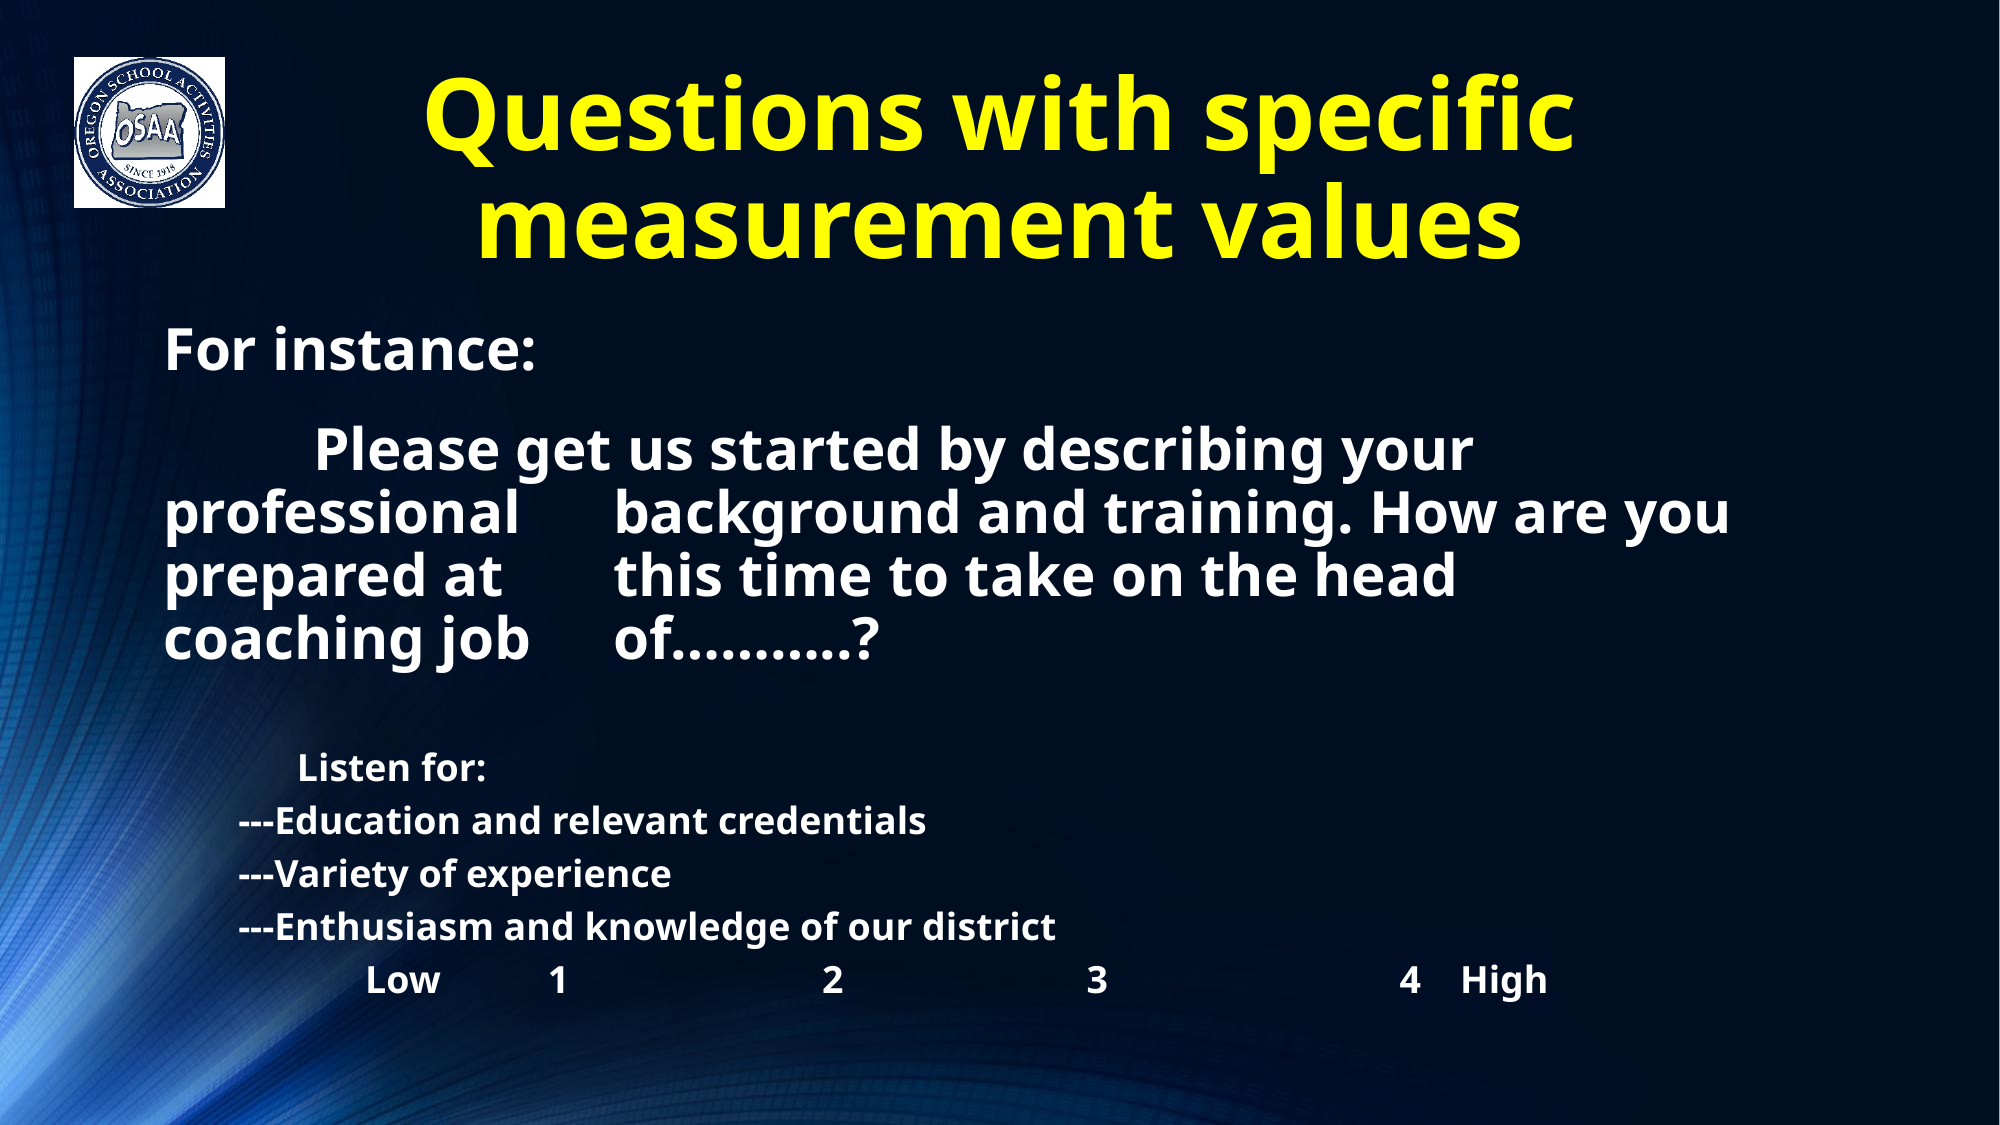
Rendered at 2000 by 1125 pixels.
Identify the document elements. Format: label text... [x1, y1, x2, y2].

picture [0, 0, 2000, 1125]
title Questions with specific measurement values [199, 62, 1800, 288]
list For instance: Please get us started by describing your professional background and training. How are you prepared at this time to take on the head coaching job of………..? Listen for: ---Education and relevant credentials ---Variety of experience ---Enthusiasm and knowledge of our district Low 1 2 3 4 High [148, 312, 1749, 1063]
